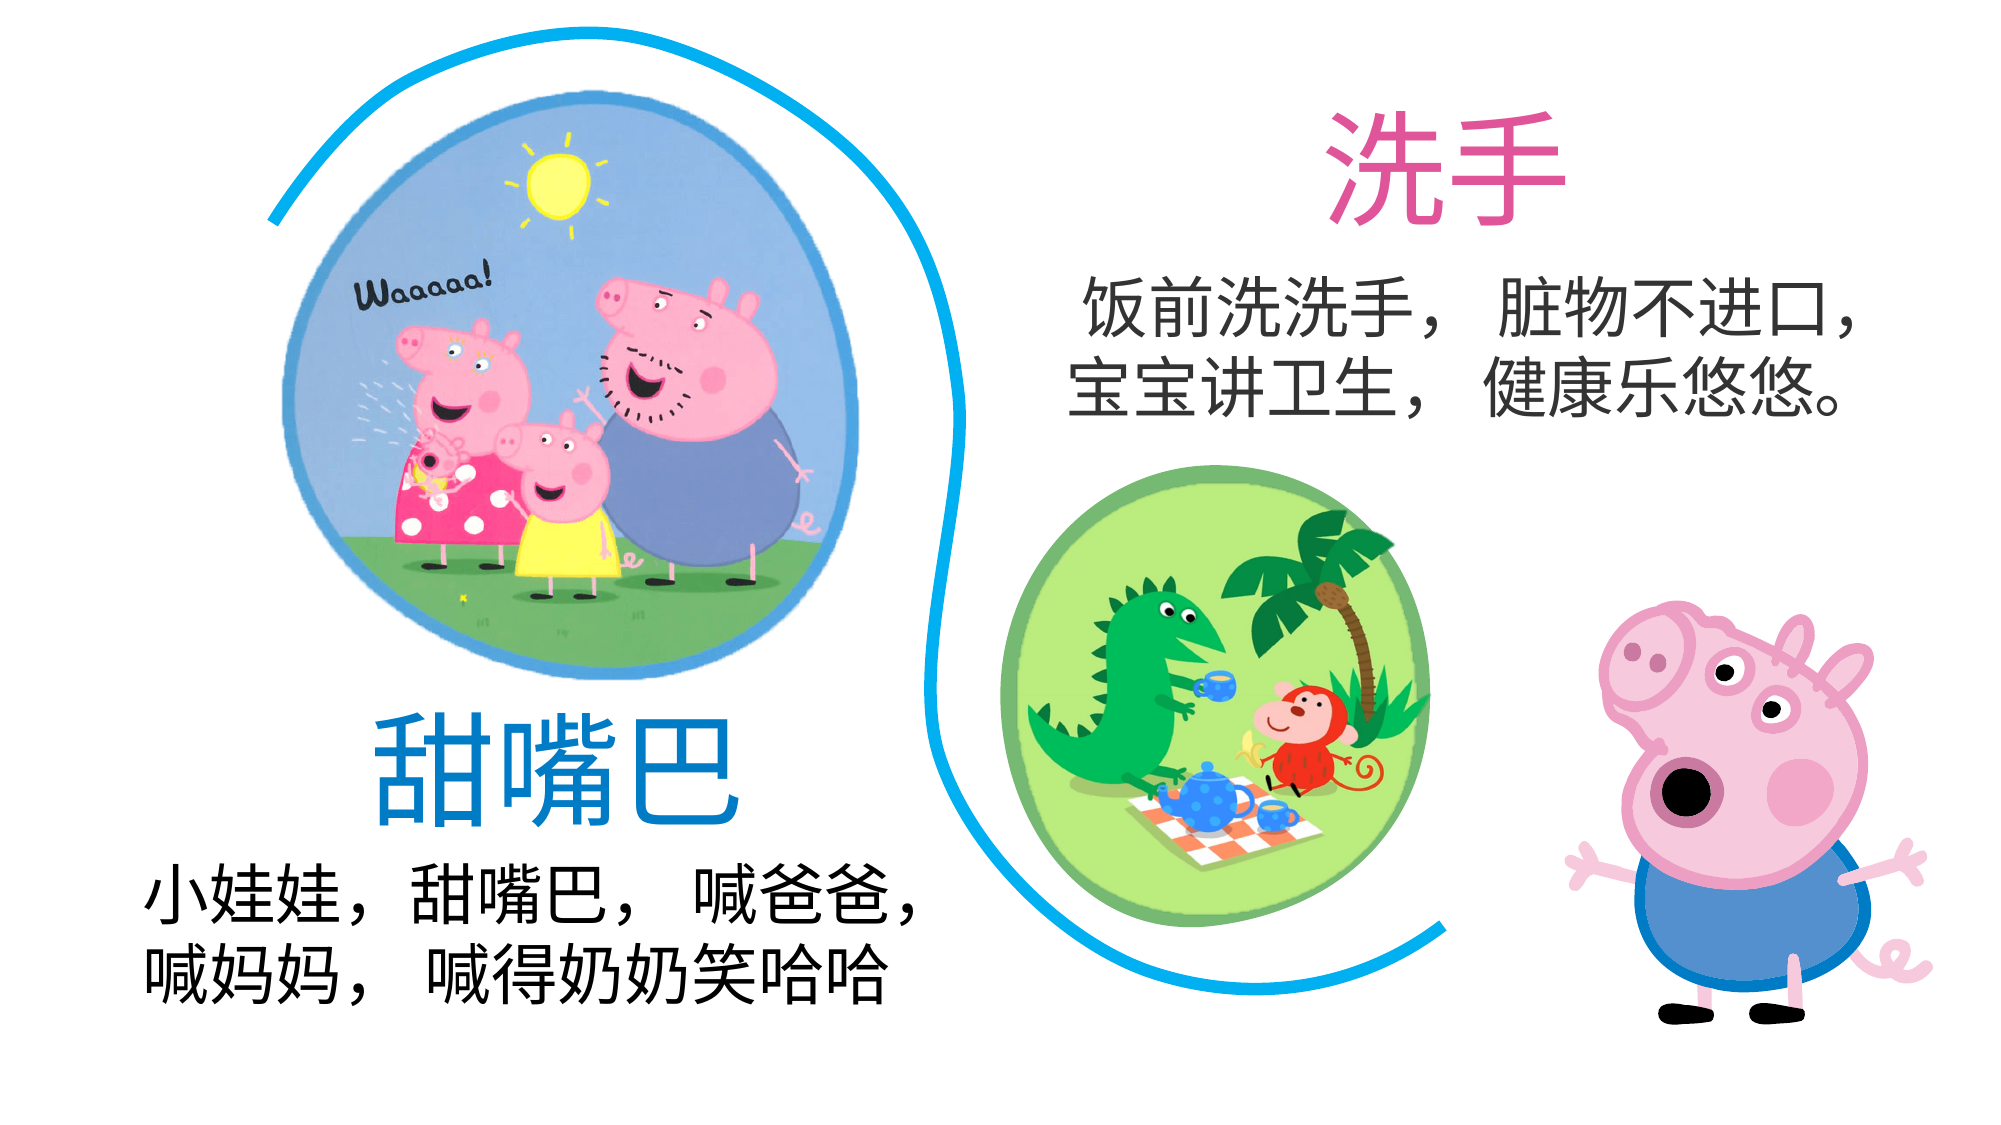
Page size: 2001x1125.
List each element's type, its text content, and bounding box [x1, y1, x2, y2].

text_box 饭前洗洗手， 脏物不进口， 宝宝讲卫生， 健康乐悠悠。 [1036, 258, 1877, 514]
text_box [1563, 598, 1934, 1027]
picture [264, 74, 880, 692]
text_box 甜嘴巴 [355, 692, 789, 850]
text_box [975, 465, 1447, 928]
text_box [1067, 928, 1442, 991]
text_box [880, 180, 975, 831]
text_box 洗手 [1306, 84, 1587, 249]
text_box [419, 31, 740, 74]
picture [754, 74, 880, 170]
text_box 小娃娃，甜嘴巴， 喊爸爸，喊妈妈， 喊得奶奶笑哈哈 [127, 845, 946, 1020]
